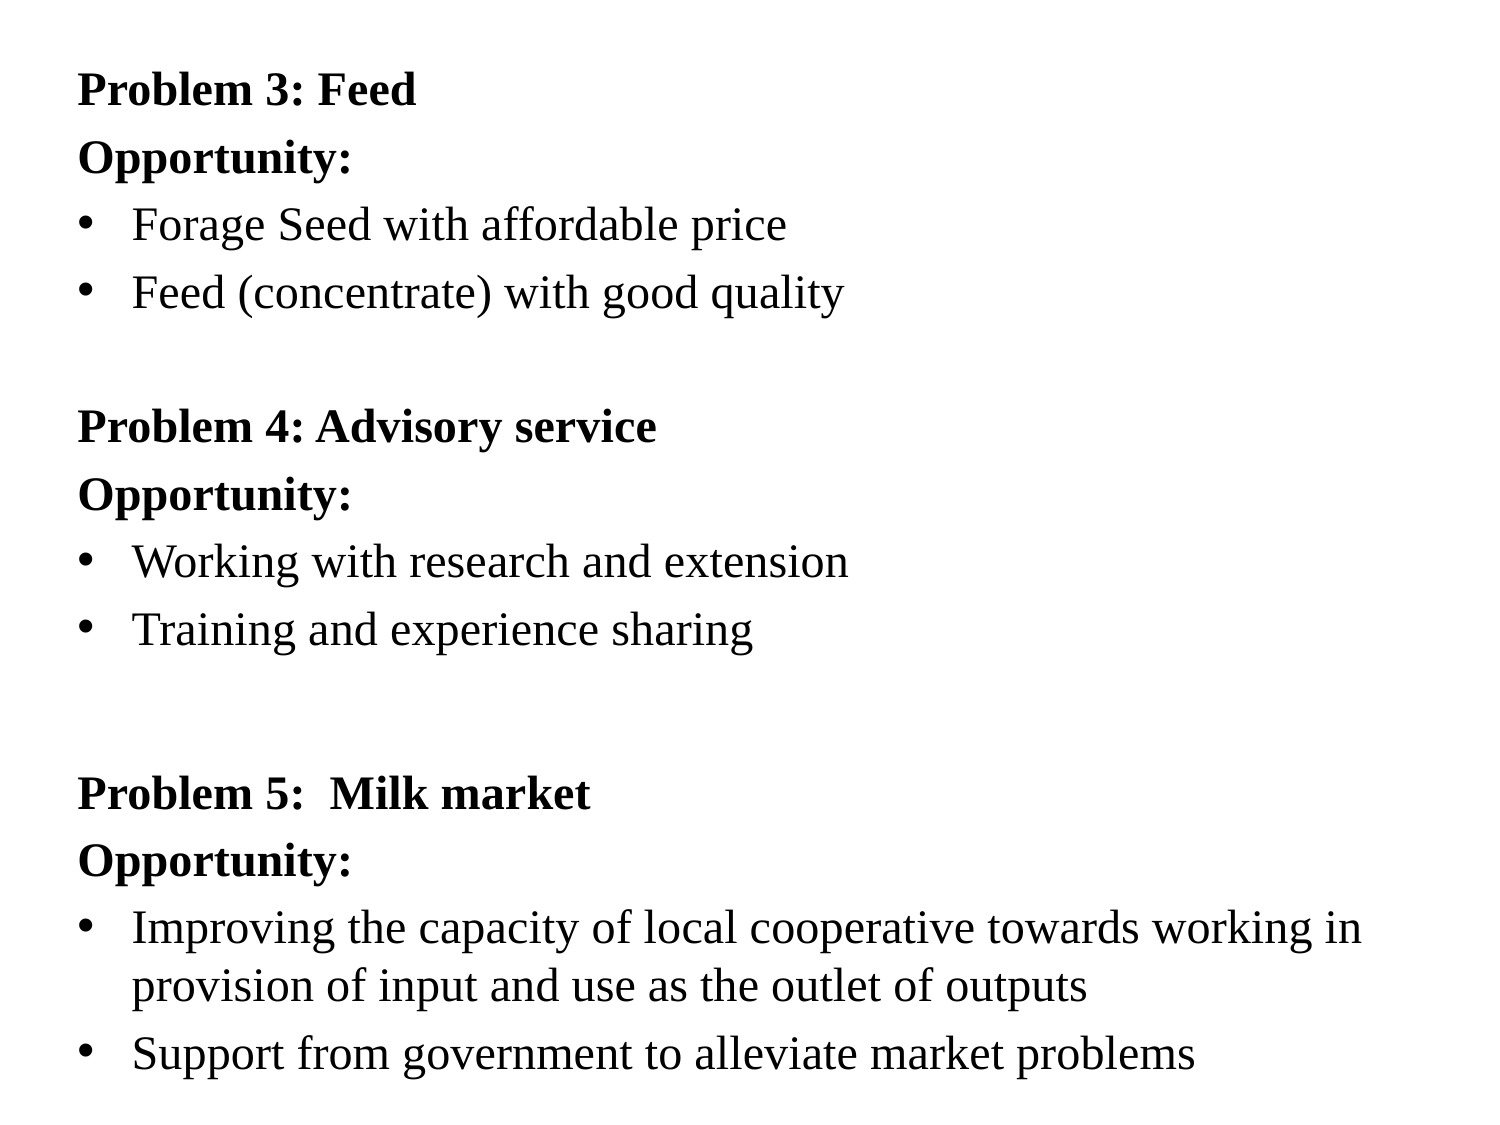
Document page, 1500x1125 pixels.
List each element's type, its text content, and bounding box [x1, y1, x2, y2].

list Problem 3: Feed Opportunity: Forage Seed with affordable price Feed (concentrate) with good quality Problem 4: Advisory service Opportunity: Working with research and extension Training and experience sharing Problem 5: Milk market Opportunity: Improving the capacity of local cooperative towards working in provision of input and use as the outlet of outputs Support from government to alleviate market problems [62, 50, 1413, 1088]
